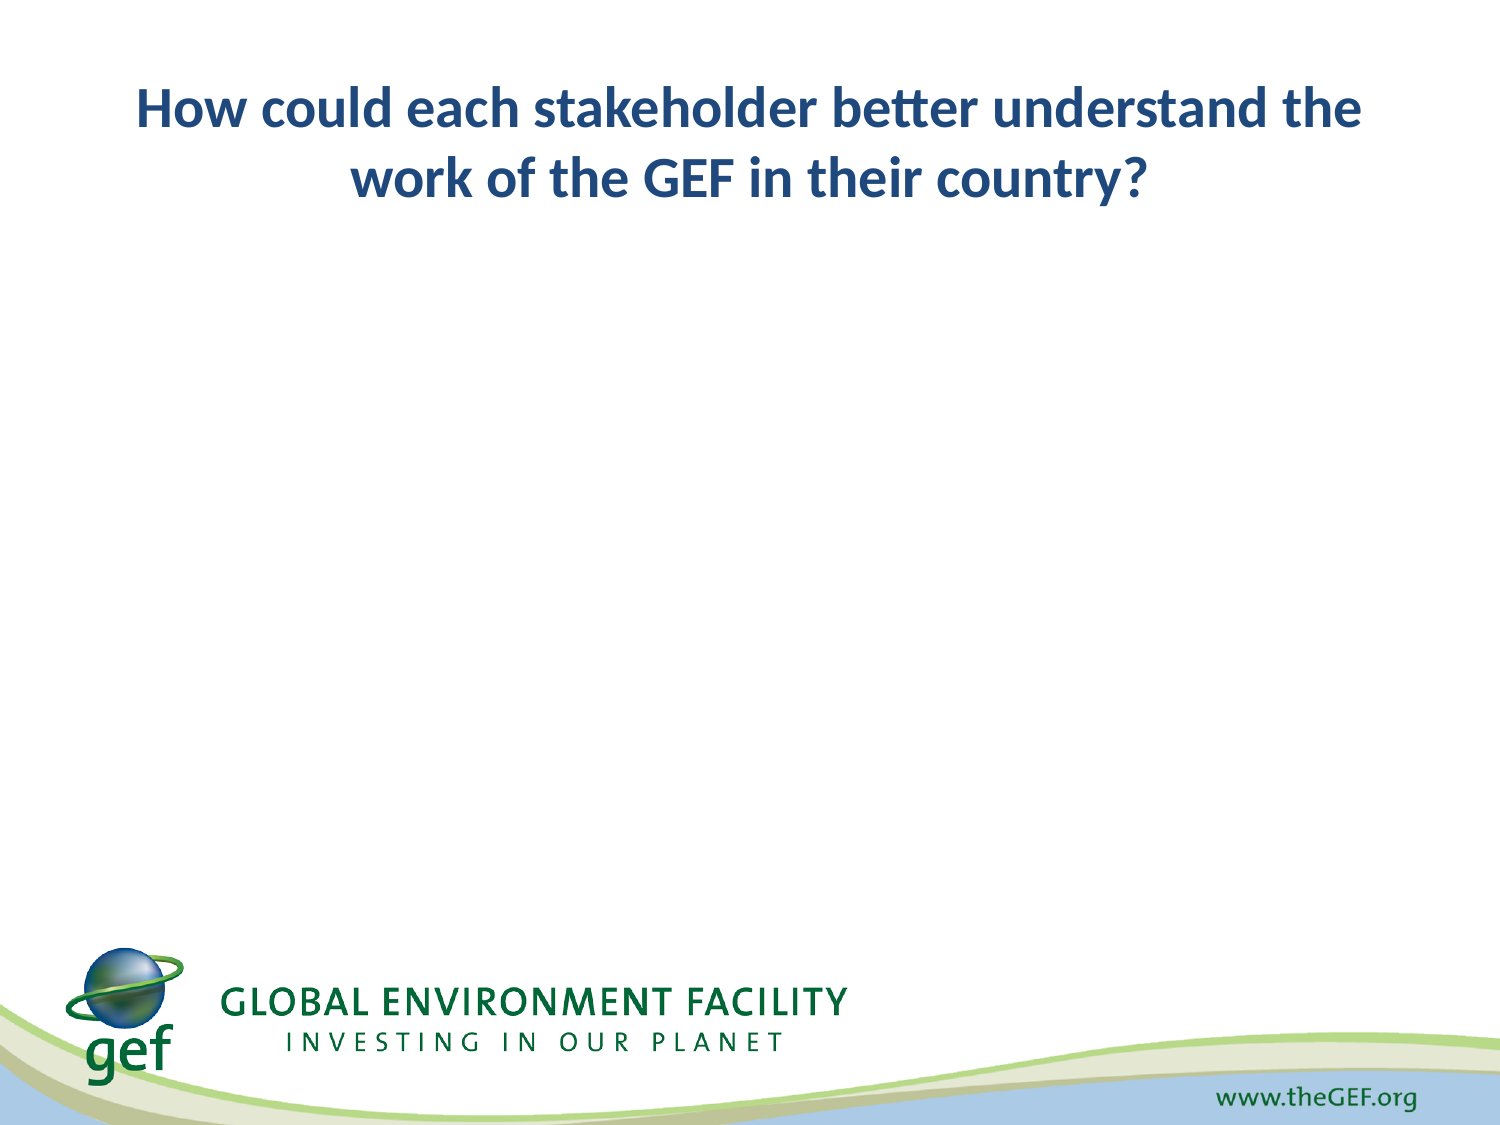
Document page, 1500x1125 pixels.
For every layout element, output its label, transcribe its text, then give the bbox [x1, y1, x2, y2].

picture [0, 920, 1500, 1125]
title How could each stakeholder better understand the work of the GEF in their country? [74, 44, 1426, 233]
